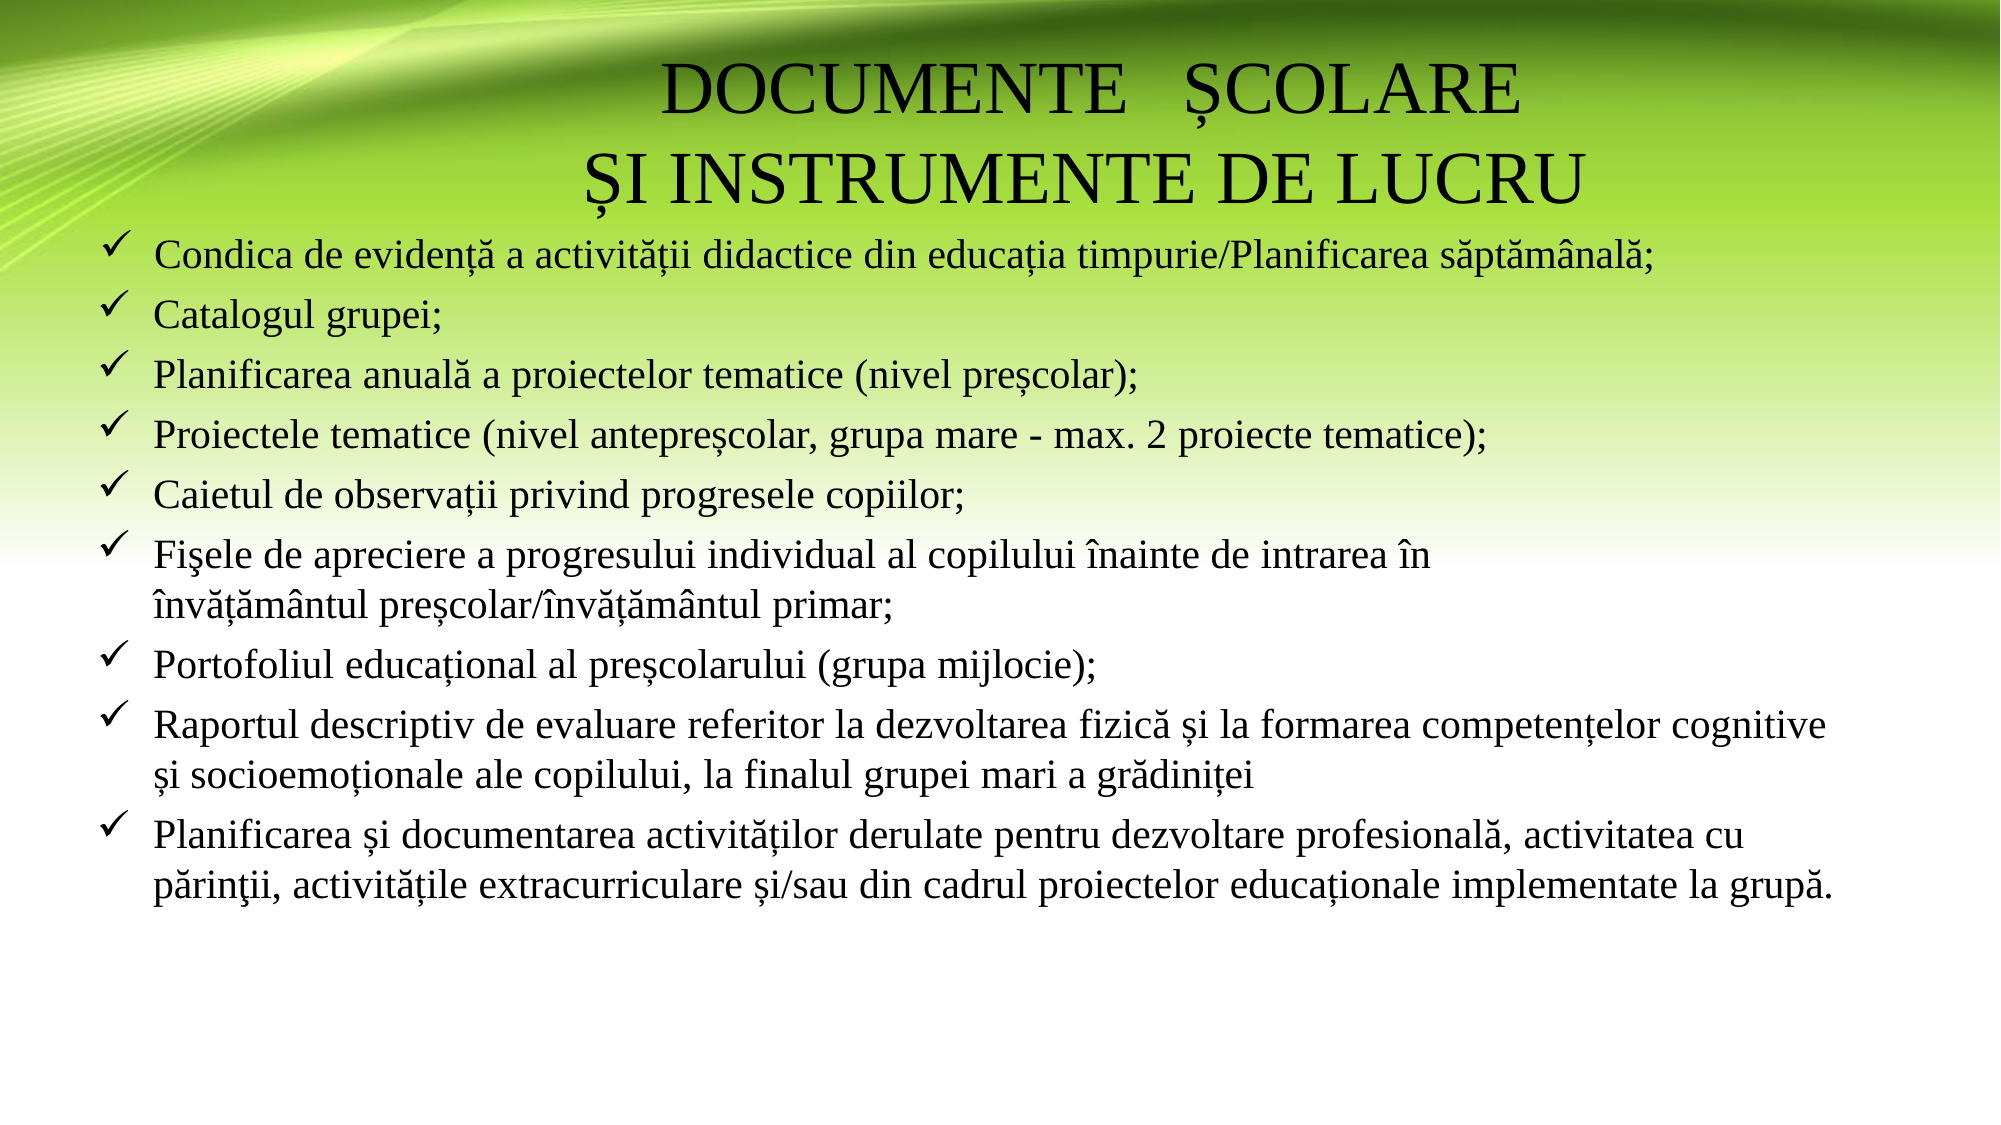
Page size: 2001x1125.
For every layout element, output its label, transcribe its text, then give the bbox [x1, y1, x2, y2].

text_box Condica de evidență a activității didactice din educația timpurie/Planificarea săptămânală; Catalogul grupei; Planificarea anuală a proiectelor tematice (nivel preșcolar); Proiectele tematice (nivel antepreșcolar, grupa mare - max. 2 proiecte tematice); Caietul de observații privind progresele copiilor; Fişele de apreciere a progresului individual al copilului înainte de intrarea în învățământul preșcolar/învățământul primar; Portofoliul educațional al preșcolarului (grupa mijlocie); Raportul descriptiv de evaluare referitor la dezvoltarea fizică și la formarea competențelor cognitive și socioemoționale ale copilului, la finalul grupei mari a grădiniței Planificarea și documentarea activităților derulate pentru dezvoltare profesională, activitatea cu părinţii, activitățile extracurriculare și/sau din cadrul proiectelor educaționale implementate la grupă. [94, 214, 1880, 908]
title DOCUMENTE ȘCOLARE ȘI INSTRUMENTE DE LUCRU [580, 36, 1592, 214]
picture [0, 0, 2000, 567]
